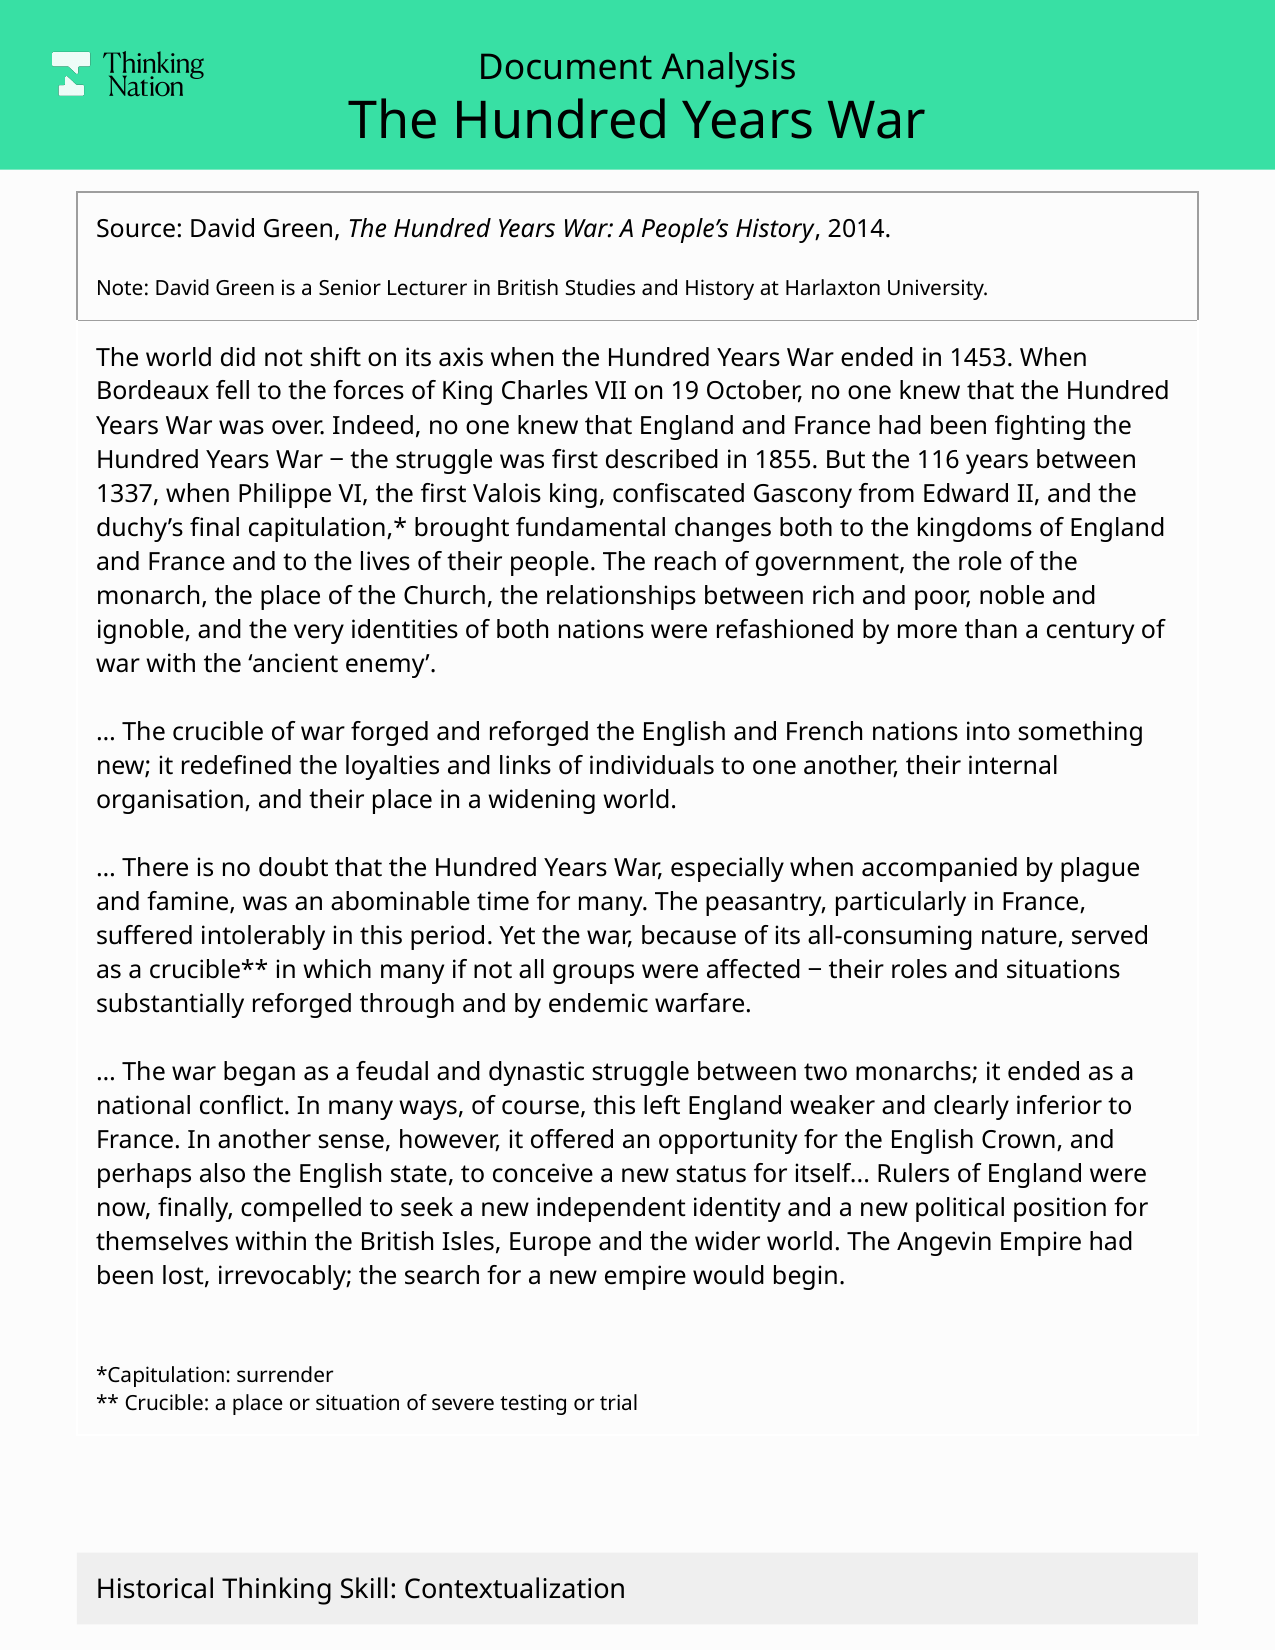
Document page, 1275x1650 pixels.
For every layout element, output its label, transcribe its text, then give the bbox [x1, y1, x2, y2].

text_box Document Analysis The Hundred Years War [0, 0, 1275, 170]
text_box Historical Thinking Skill: Contextualization [76, 1552, 1198, 1625]
table_header Source: David Green, The Hundred Years War: A People’s History, 2014. Note: David Green is a Senior Lecturer in British Studies and History at Harlaxton University. [78, 193, 1197, 320]
table_cell The world did not shift on its axis when the Hundred Years War ended in 1453. When Bordeaux fell to the forces of King Charles VII on 19 October, no one knew that the Hundred Years War was over. Indeed, no one knew that England and France had been fighting the Hundred Years War ‒ the struggle was first described in 1855. But the 116 years between 1337, when Philippe VI, the first Valois king, confiscated Gascony from Edward II, and the duchy’s final capitulation,* brought fundamental changes both to the kingdoms of England and France and to the lives of their people. The reach of government, the role of the monarch, the place of the Church, the relationships between rich and poor, noble and ignoble, and the very identities of both nations were refashioned by more than a century of war with the ‘ancient enemy’. … The crucible of war forged and reforged the English and French nations into something new; it redefined the loyalties and links of individuals to one another, their internal organisation, and their place in a widening world. … There is no doubt that the Hundred Years War, especially when accompanied by plague and famine, was an abominable time for many. The peasantry, particularly in France, suffered intolerably in this period. Yet the war, because of its all-consuming nature, served as a crucible** in which many if not all groups were affected ‒ their roles and situations substantially reforged through and by endemic warfare. … The war began as a feudal and dynastic struggle between two monarchs; it ended as a national conflict. In many ways, of course, this left England weaker and clearly inferior to France. In another sense, however, it offered an opportunity for the English Crown, and perhaps also the English state, to conceive a new status for itself... Rulers of England were now, finally, compelled to seek a new independent identity and a new political position for themselves within the British Isles, Europe and the wider world. The Angevin Empire had been lost, irrevocably; the search for a new empire would begin. *Capitulation: surrender ** Crucible: a place or situation of severe testing or trial [78, 321, 1197, 1434]
picture [35, 37, 210, 110]
